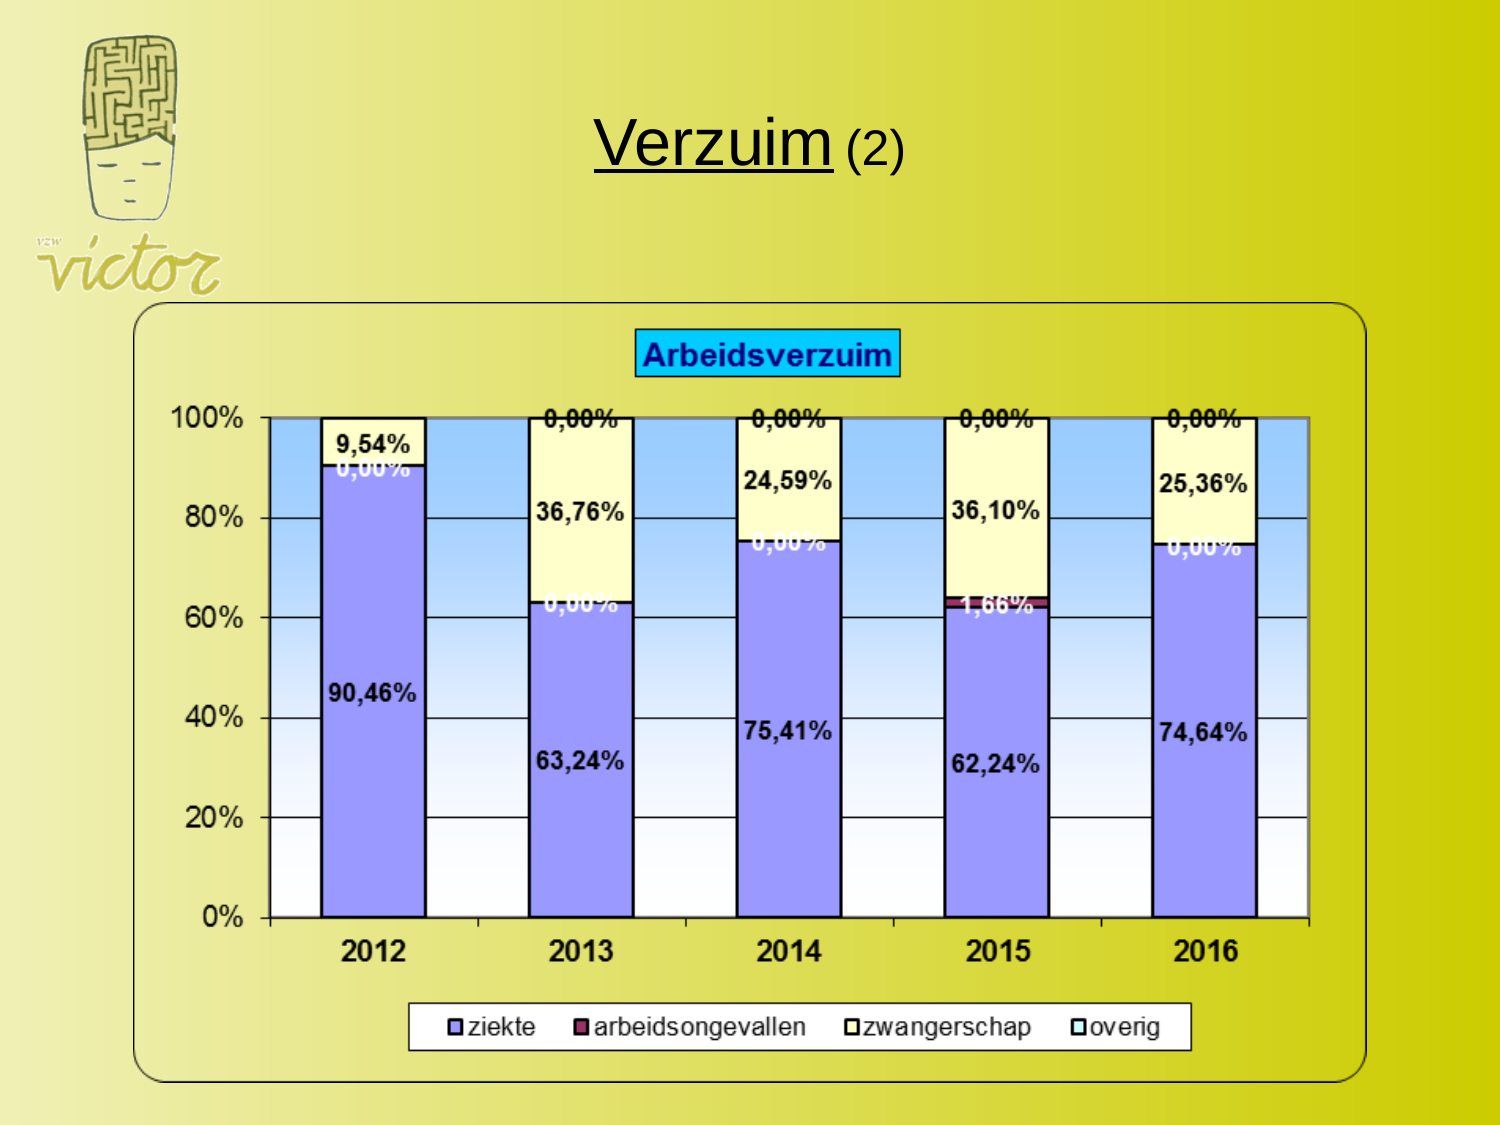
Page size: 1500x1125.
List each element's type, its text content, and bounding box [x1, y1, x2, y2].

title Verzuim (2) [74, 44, 1426, 233]
picture [29, 30, 1367, 1083]
